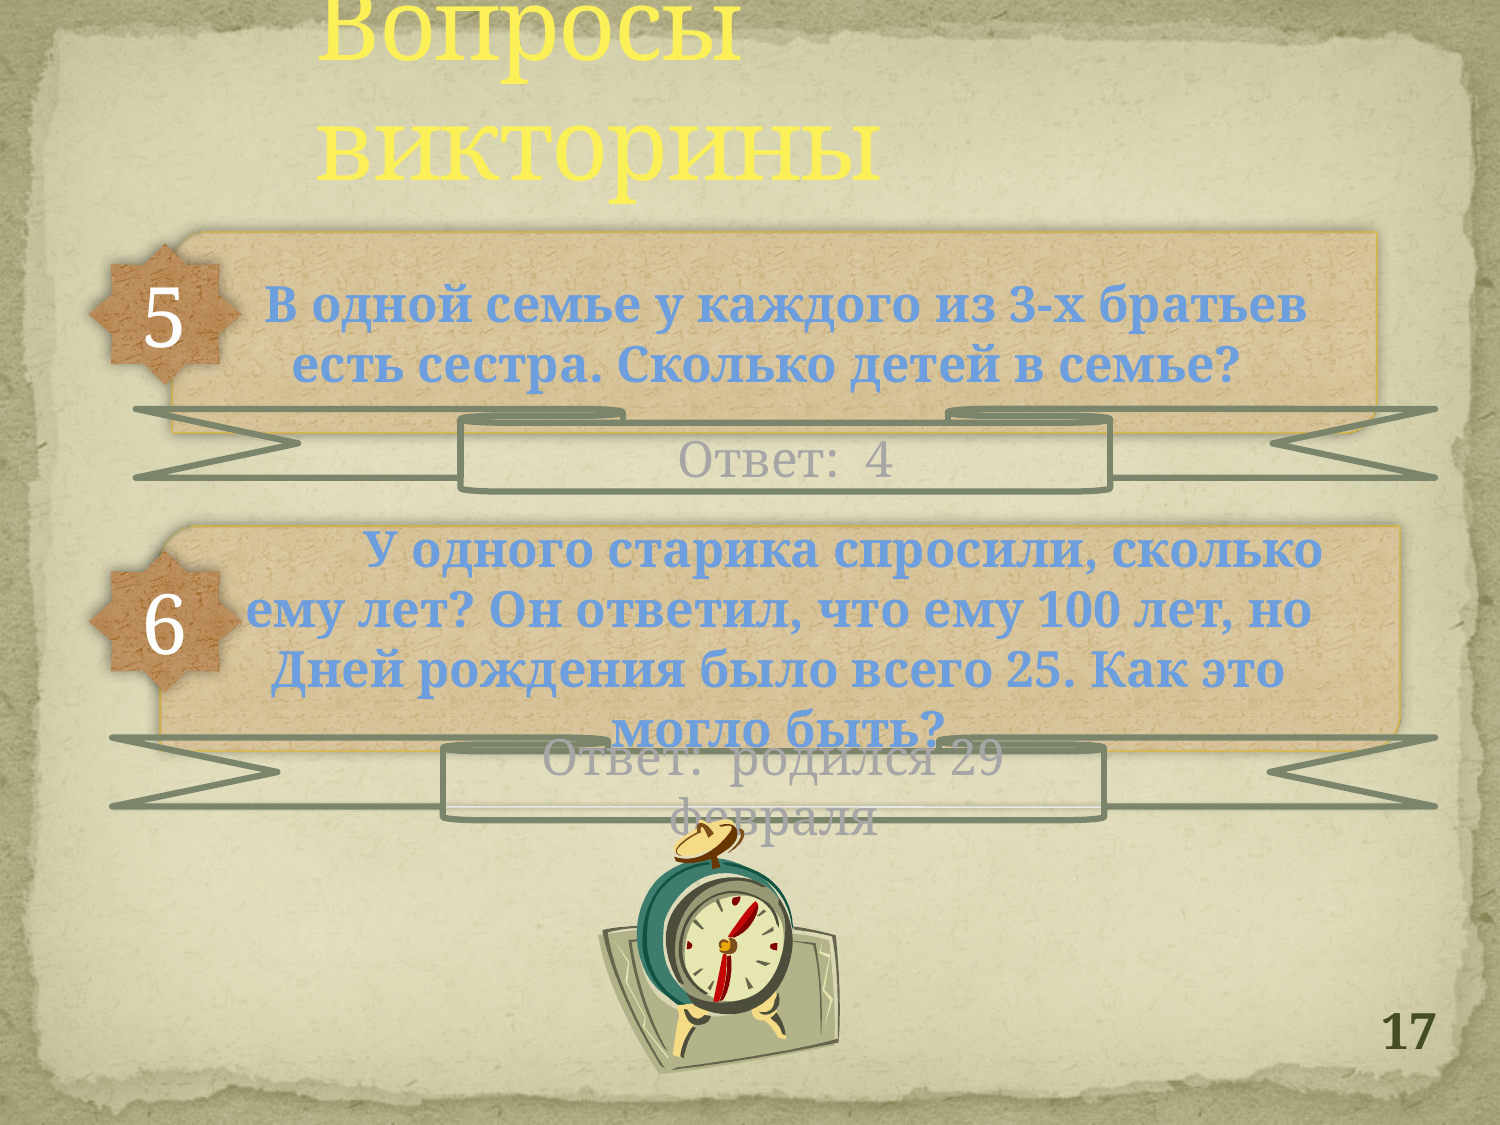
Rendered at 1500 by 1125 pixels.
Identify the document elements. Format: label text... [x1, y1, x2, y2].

text_box В одной семье у каждого из 3-х братьев есть сестра. Сколько детей в семье? [174, 234, 1375, 419]
text_box Ответ: 4 [132, 405, 1439, 495]
text_box У одного старика спросили, сколько ему лет? Он ответил, что ему 100 лет, но Дней рождения было всего 25. Как это могло быть? [163, 529, 1398, 748]
picture [599, 818, 842, 1077]
text_box 5 [88, 243, 243, 386]
title Вопросы викторины [301, 77, 1235, 209]
text_box 6 [88, 550, 243, 693]
text_box Ответ: родился 29 февраля [108, 734, 1439, 824]
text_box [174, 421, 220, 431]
slide_number 17 [1359, 996, 1460, 1072]
